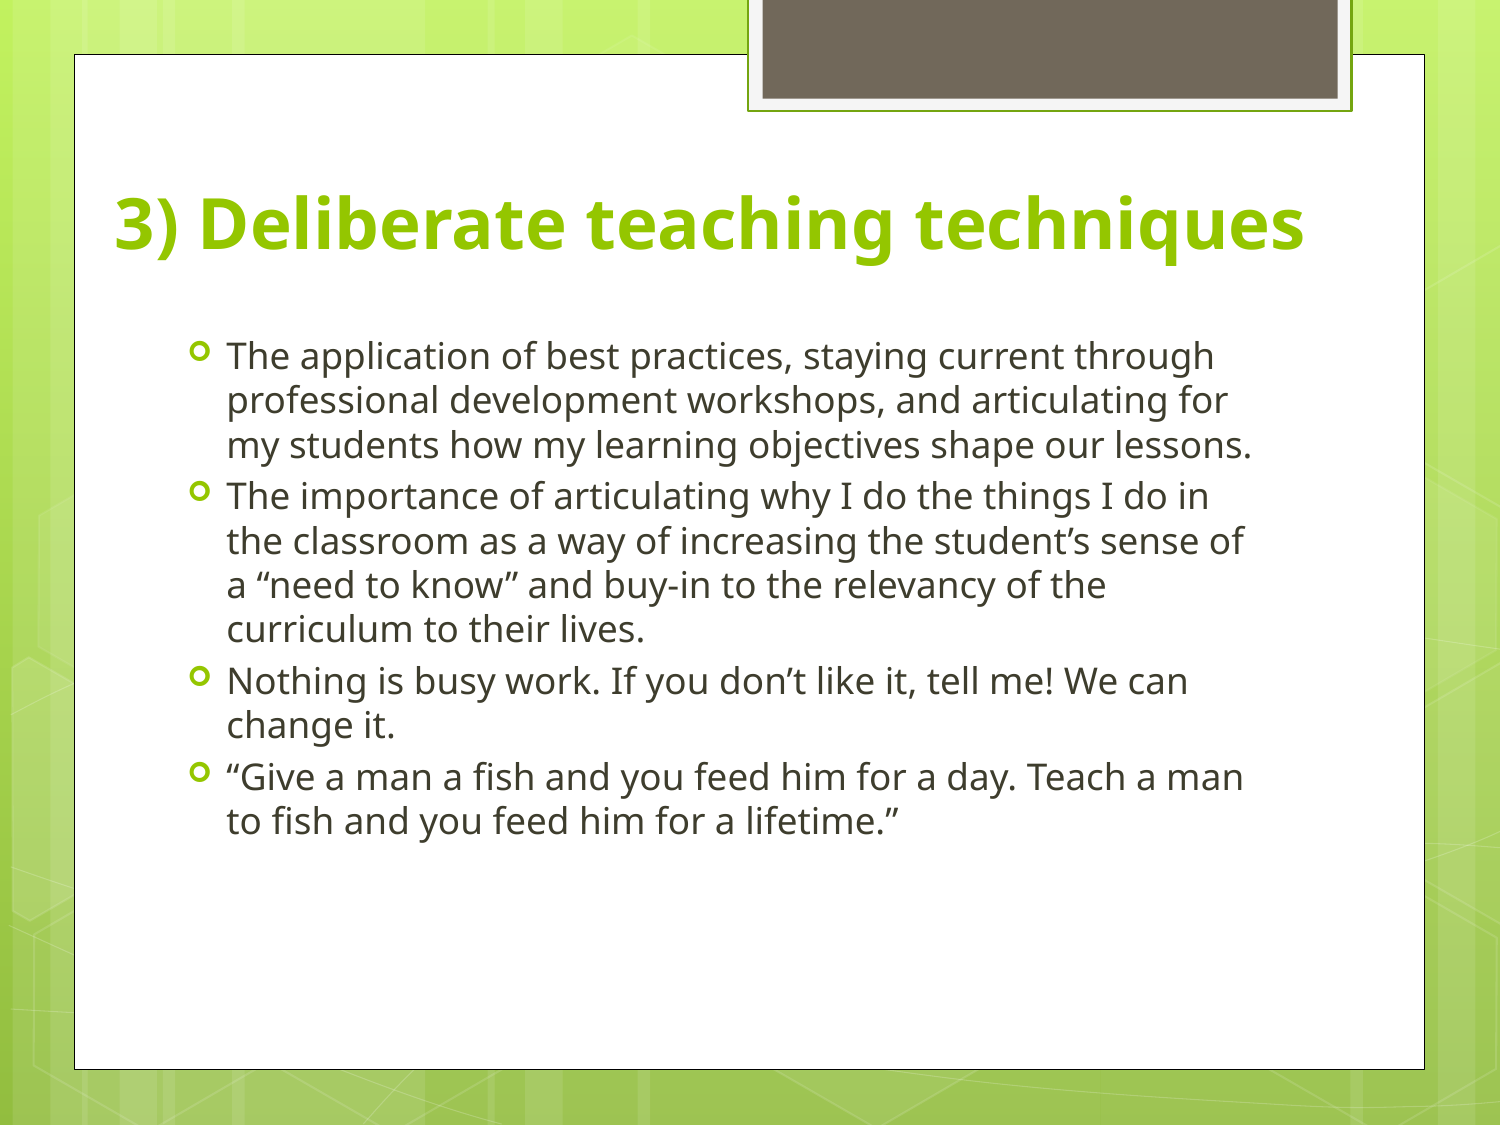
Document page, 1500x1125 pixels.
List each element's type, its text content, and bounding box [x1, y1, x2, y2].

list The application of best practices, staying current through professional development workshops, and articulating for my students how my learning objectives shape our lessons. The importance of articulating why I do the things I do in the classroom as a way of increasing the student’s sense of a “need to know” and buy-in to the relevancy of the curriculum to their lives. Nothing is busy work. If you don’t like it, tell me! We can change it. “Give a man a fish and you feed him for a day. Teach a man to fish and you feed him for a lifetime.” [162, 324, 1275, 901]
title 3) Deliberate teaching techniques [99, 168, 1413, 357]
